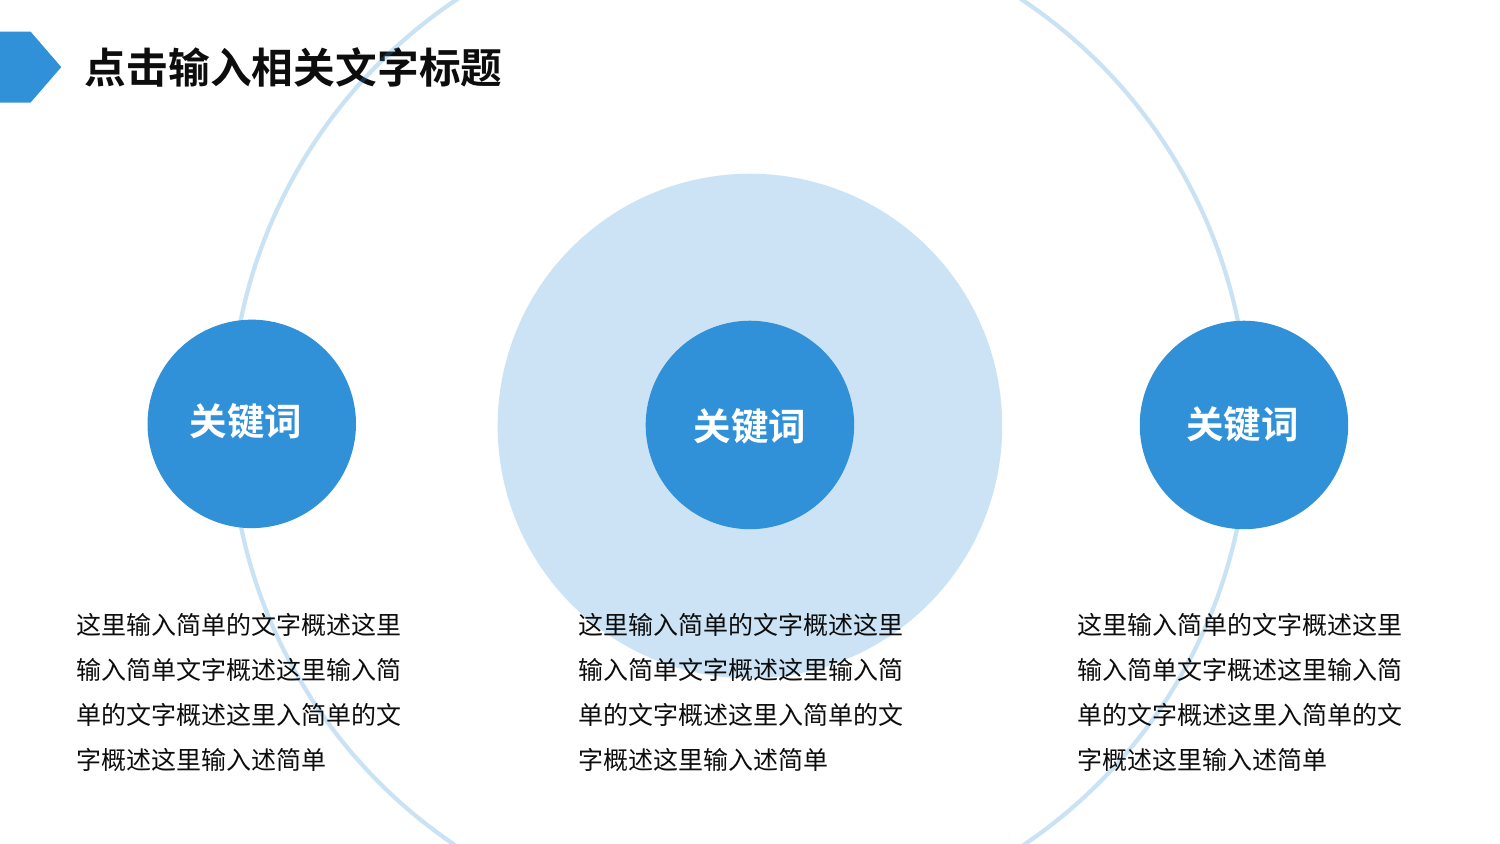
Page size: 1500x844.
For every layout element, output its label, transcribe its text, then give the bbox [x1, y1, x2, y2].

text_box 关键词 [679, 395, 833, 456]
text_box 这里输入简单的文字概述这里输入简单文字概述这里输入简单的文字概述这里入简单的文字概述这里输入述简单 [61, 587, 433, 782]
text_box 关键词 [174, 390, 329, 451]
text_box [495, 171, 1005, 600]
text_box [0, 29, 63, 105]
text_box [145, 317, 359, 531]
text_box 关键词 [1171, 393, 1325, 454]
text_box 这里输入简单的文字概述这里输入简单文字概述这里输入简单的文字概述这里入简单的文字概述这里输入述简单 [1062, 587, 1434, 782]
text_box 这里输入简单的文字概述这里输入简单文字概述这里输入简单的文字概述这里入简单的文字概述这里输入述简单 [564, 587, 936, 782]
text_box [1137, 318, 1351, 532]
text_box 点击输入相关文字标题 [70, 34, 406, 100]
text_box [239, 0, 1240, 844]
text_box [643, 318, 857, 532]
